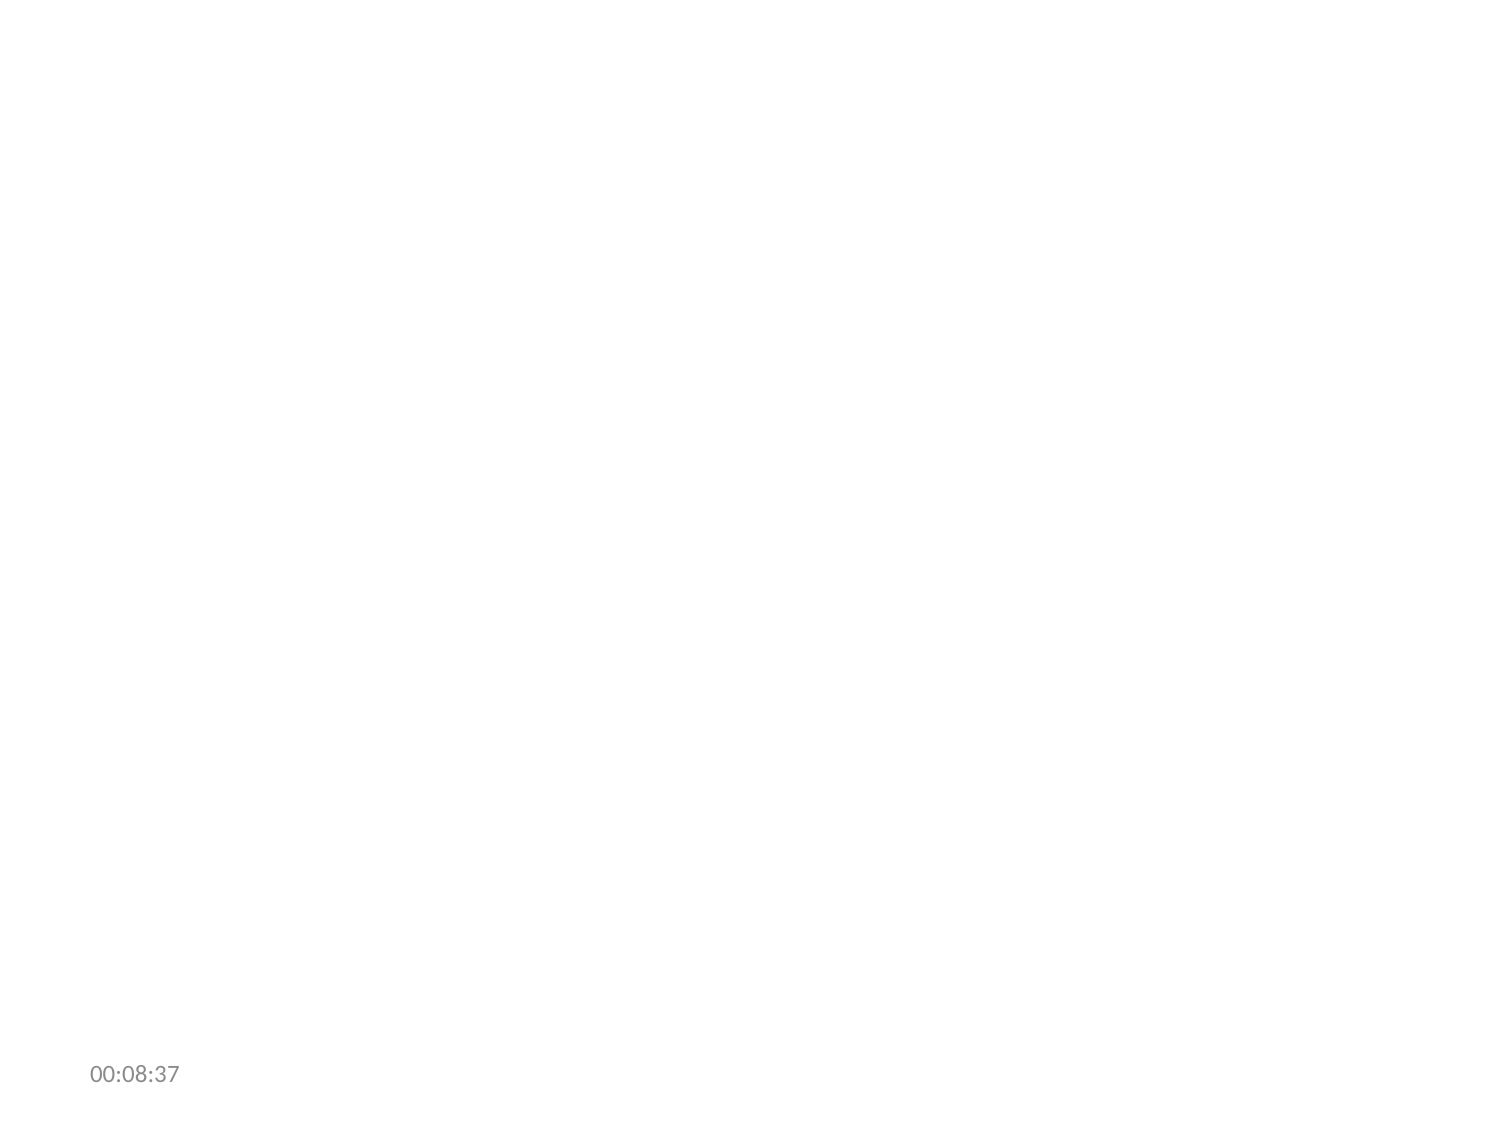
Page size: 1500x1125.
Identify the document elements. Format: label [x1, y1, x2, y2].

slide_number [75, 1042, 425, 1103]
